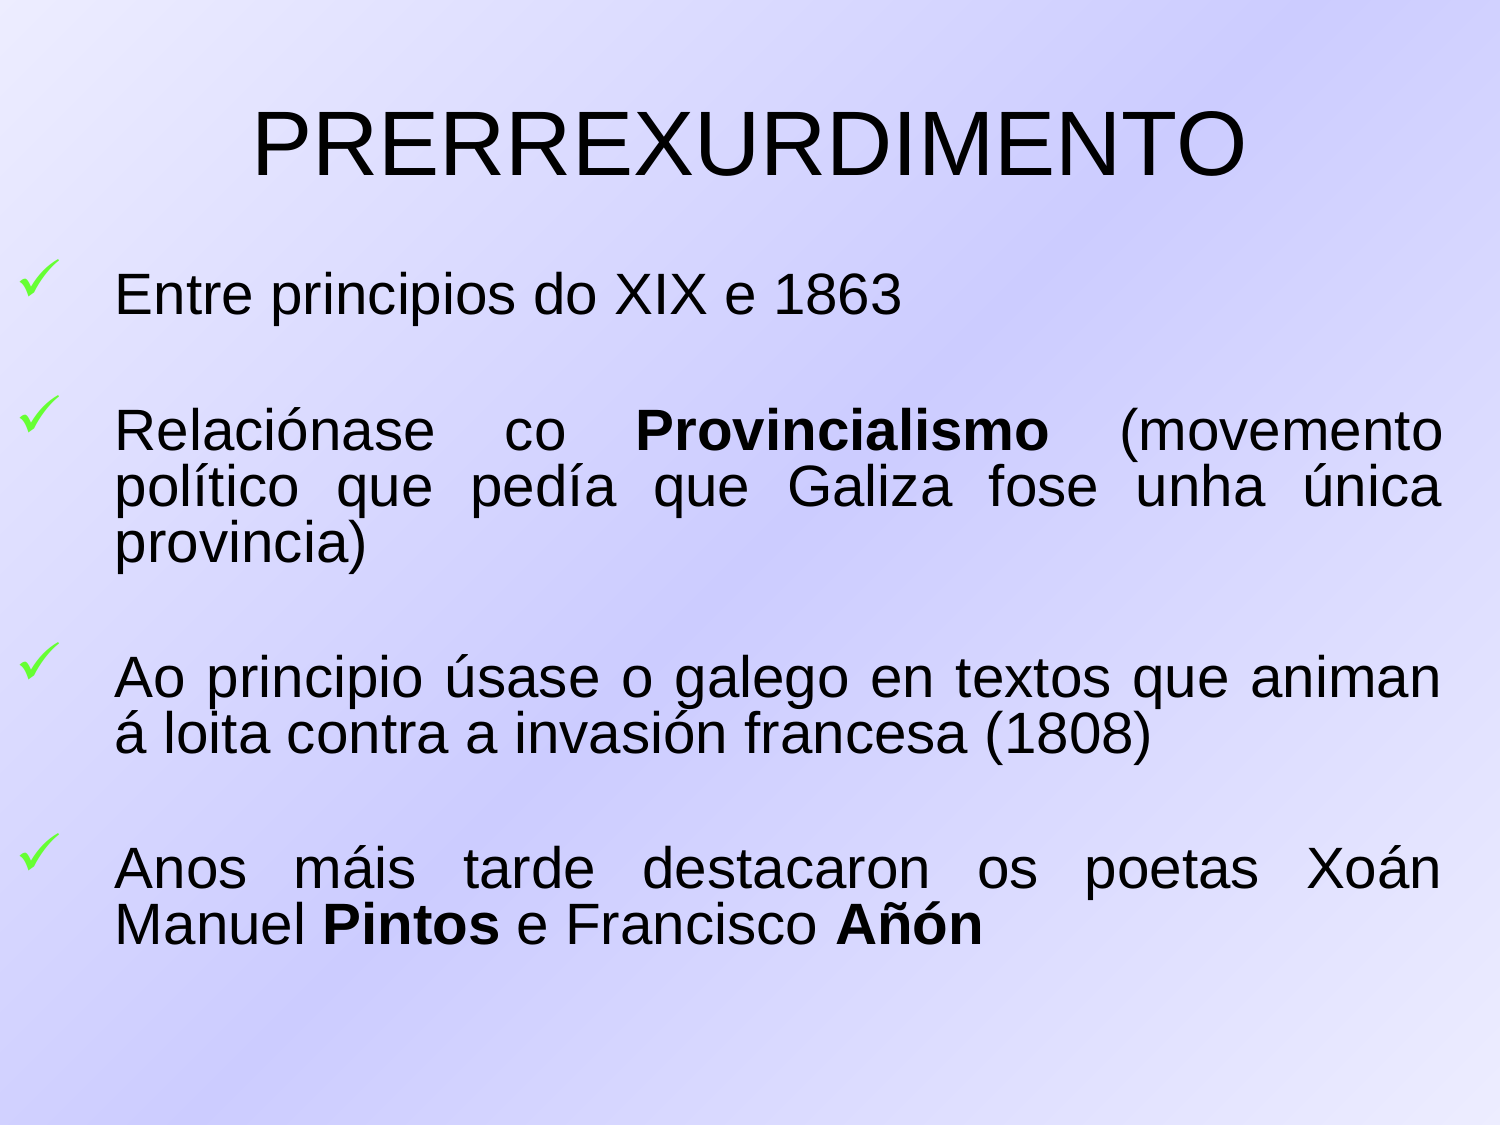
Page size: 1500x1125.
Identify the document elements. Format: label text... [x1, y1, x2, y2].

list Entre principios do XIX e 1863 Relaciónase co Provincialismo (movemento político que pedía que Galiza fose unha única provincia) Ao principio úsase o galego en textos que animan á loita contra a invasión francesa (1808) Anos máis tarde destacaron os poetas Xoán Manuel Pintos e Francisco Añón [0, 262, 1460, 1006]
title PRERREXURDIMENTO [74, 44, 1426, 233]
